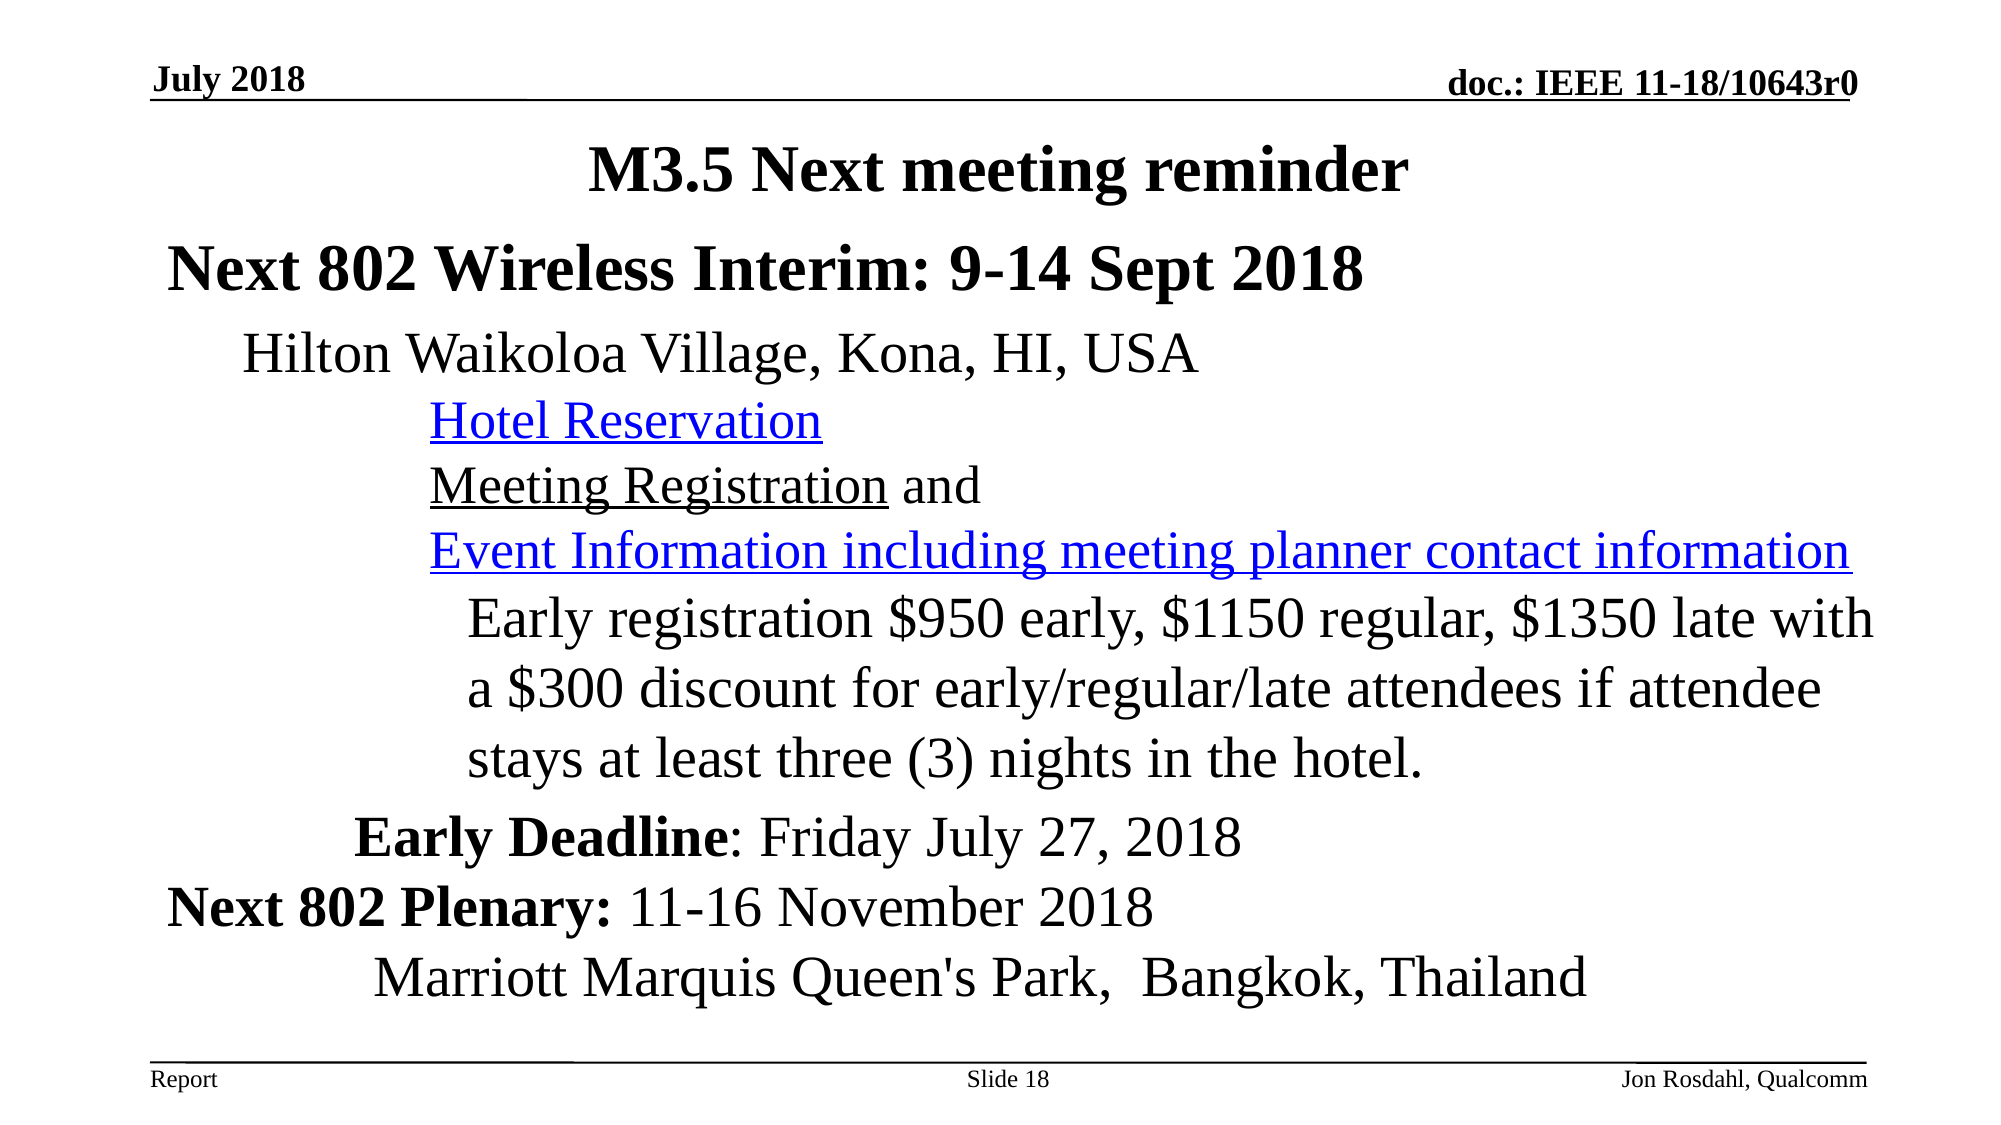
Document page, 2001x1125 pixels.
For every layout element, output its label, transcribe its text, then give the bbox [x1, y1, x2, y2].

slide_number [152, 54, 563, 100]
slide_number Slide 18 [950, 1061, 1067, 1123]
title M3.5 Next meeting reminder [149, 112, 1850, 217]
list Next 802 Wireless Interim: 9-14 Sept 2018 Hilton Waikoloa Village, Kona, HI, USA Hotel Reservation Meeting Registration and Event Information including meeting planner contact information Early registration $950 early, $1150 regular, $1350 late with a $300 discount for early/regular/late attendees if attendee stays at least three (3) nights in the hotel. Early Deadline: Friday July 27, 2018 Next 802 Plenary: 11-16 November 2018 Marriott Marquis Queen's Park, Bangkok, Thailand [152, 216, 1894, 1063]
footer Jon Rosdahl, Qualcomm [1171, 1061, 1869, 1093]
